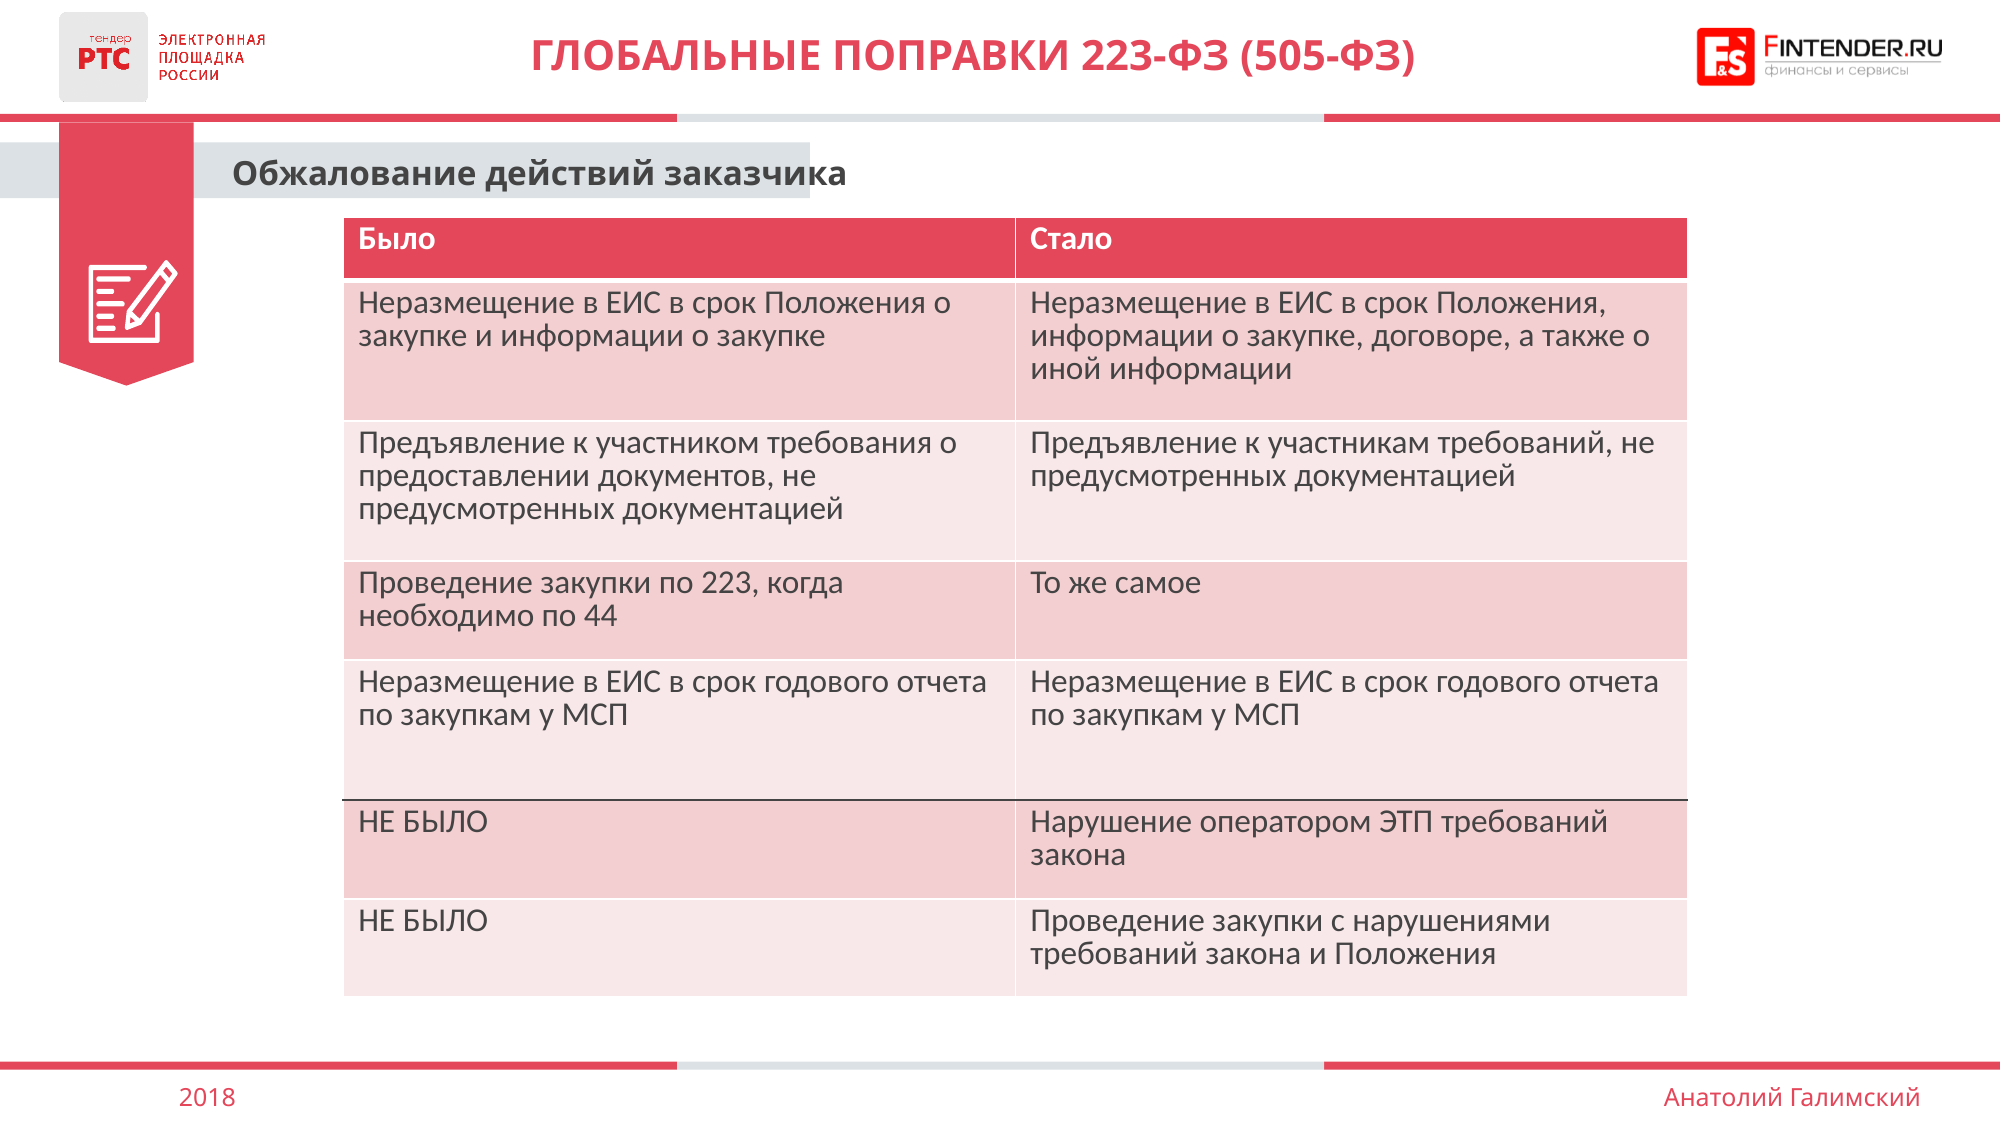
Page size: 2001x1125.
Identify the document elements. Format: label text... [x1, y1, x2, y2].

table_cell Предъявление к участником требования о предоставлении документов, не предусмотренных документацией [344, 422, 1015, 560]
table_header Было [344, 218, 1015, 278]
table_cell То же самое [1016, 562, 1687, 659]
text_box [0, 141, 58, 199]
table_cell Предъявление к участникам требований, не предусмотренных документацией [1016, 422, 1687, 560]
table_cell Неразмещение в ЕИС в срок годового отчета по закупкам у МСП [1016, 661, 1687, 799]
table_cell Проведение закупки по 223, когда необходимо по 44 [344, 562, 1015, 659]
text_box 2018 [0, 1073, 415, 1119]
table_cell Проведение закупки с нарушениями требований закона и Положения [1016, 900, 1687, 996]
picture [1696, 18, 1942, 95]
table_cell НЕ БЫЛО [344, 900, 1015, 996]
table_cell Нарушение оператором ЭТП требований закона [1016, 801, 1687, 898]
table_cell Неразмещение в ЕИС в срок Положения о закупке и информации о закупке [344, 283, 1015, 420]
table_cell НЕ БЫЛО [344, 801, 1015, 898]
table_cell Неразмещение в ЕИС в срок Положения, информации о закупке, договоре, а также о иной информации [1016, 283, 1687, 420]
table_cell Неразмещение в ЕИС в срок годового отчета по закупкам у МСП [344, 661, 1015, 799]
table_header Стало [1016, 218, 1687, 278]
text_box Обжалование действий заказчика [231, 152, 960, 193]
text_box [88, 264, 160, 343]
picture [59, 12, 265, 102]
text_box Анатолий Галимский [1584, 1073, 2000, 1119]
text_box [195, 141, 811, 199]
text_box [58, 121, 195, 387]
title ГЛОБАЛЬНЫЕ ПОПРАВКИ 223-фз (505-фз) [294, 0, 1652, 114]
text_box [124, 260, 178, 330]
